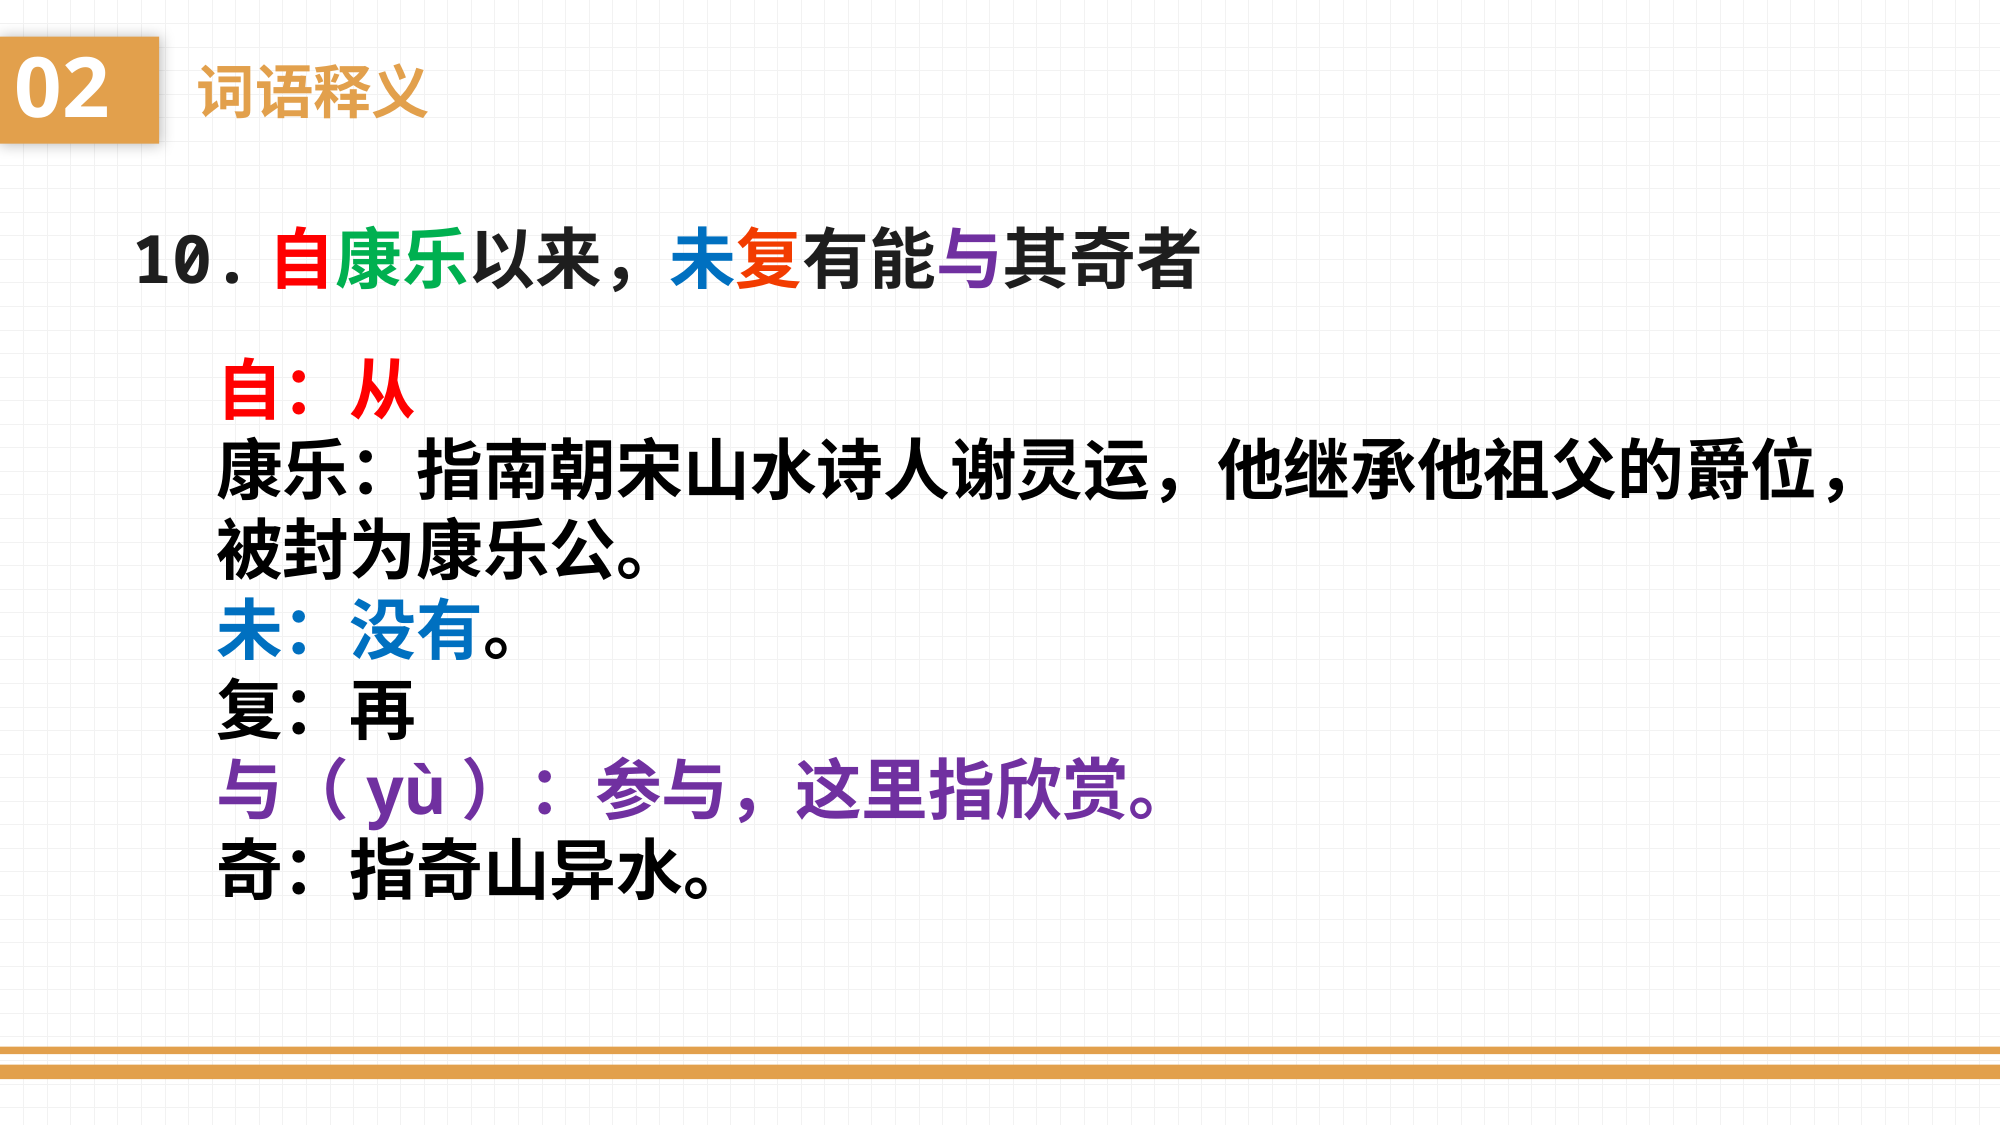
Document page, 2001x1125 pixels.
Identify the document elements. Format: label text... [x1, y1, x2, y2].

text_box 10.自康乐以来，未复有能与其奇者 [35, 209, 1653, 305]
list 词语释义 [182, 36, 1238, 144]
list 02 [0, 36, 160, 144]
text_box 自：从 康乐：指南朝宋山水诗人谢灵运，他继承他祖父的爵位，被封为康乐公。 未：没有。 复：再 与（yù）：参与，这里指欣赏。 奇：指奇山异水。 [201, 340, 1931, 995]
